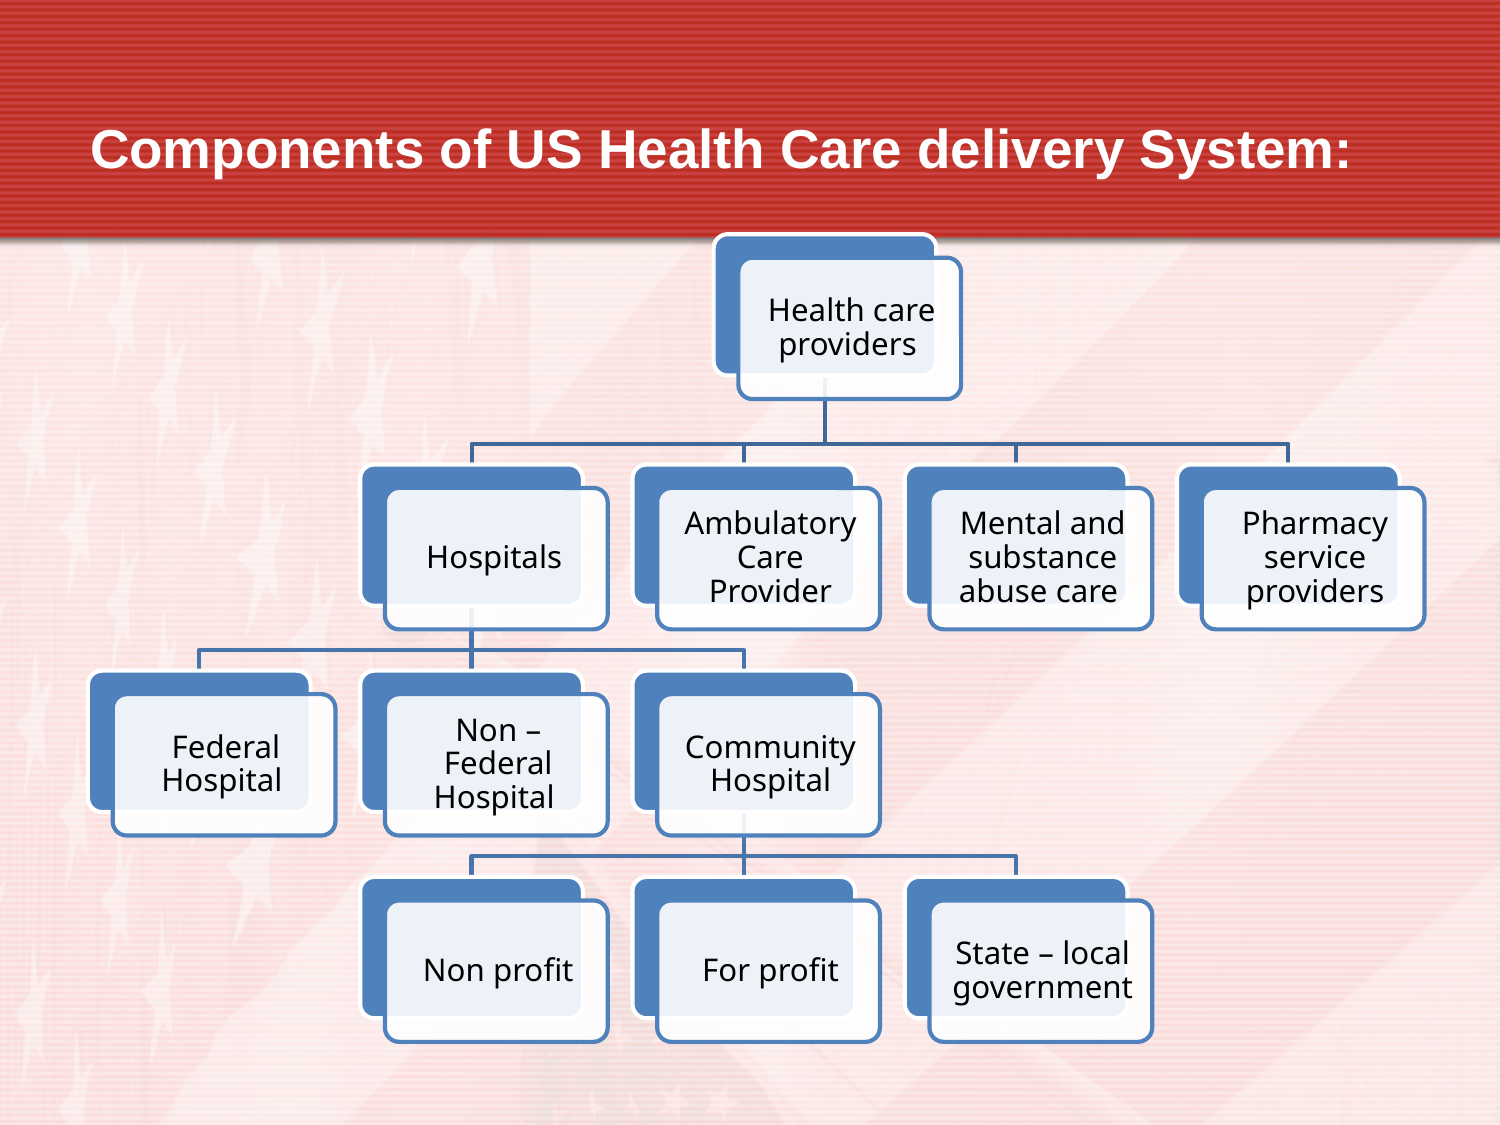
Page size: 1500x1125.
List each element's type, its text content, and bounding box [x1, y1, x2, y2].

picture [0, 0, 1500, 1125]
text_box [87, 237, 1426, 1063]
title Components of US Health Care delivery System: [75, 45, 1400, 188]
